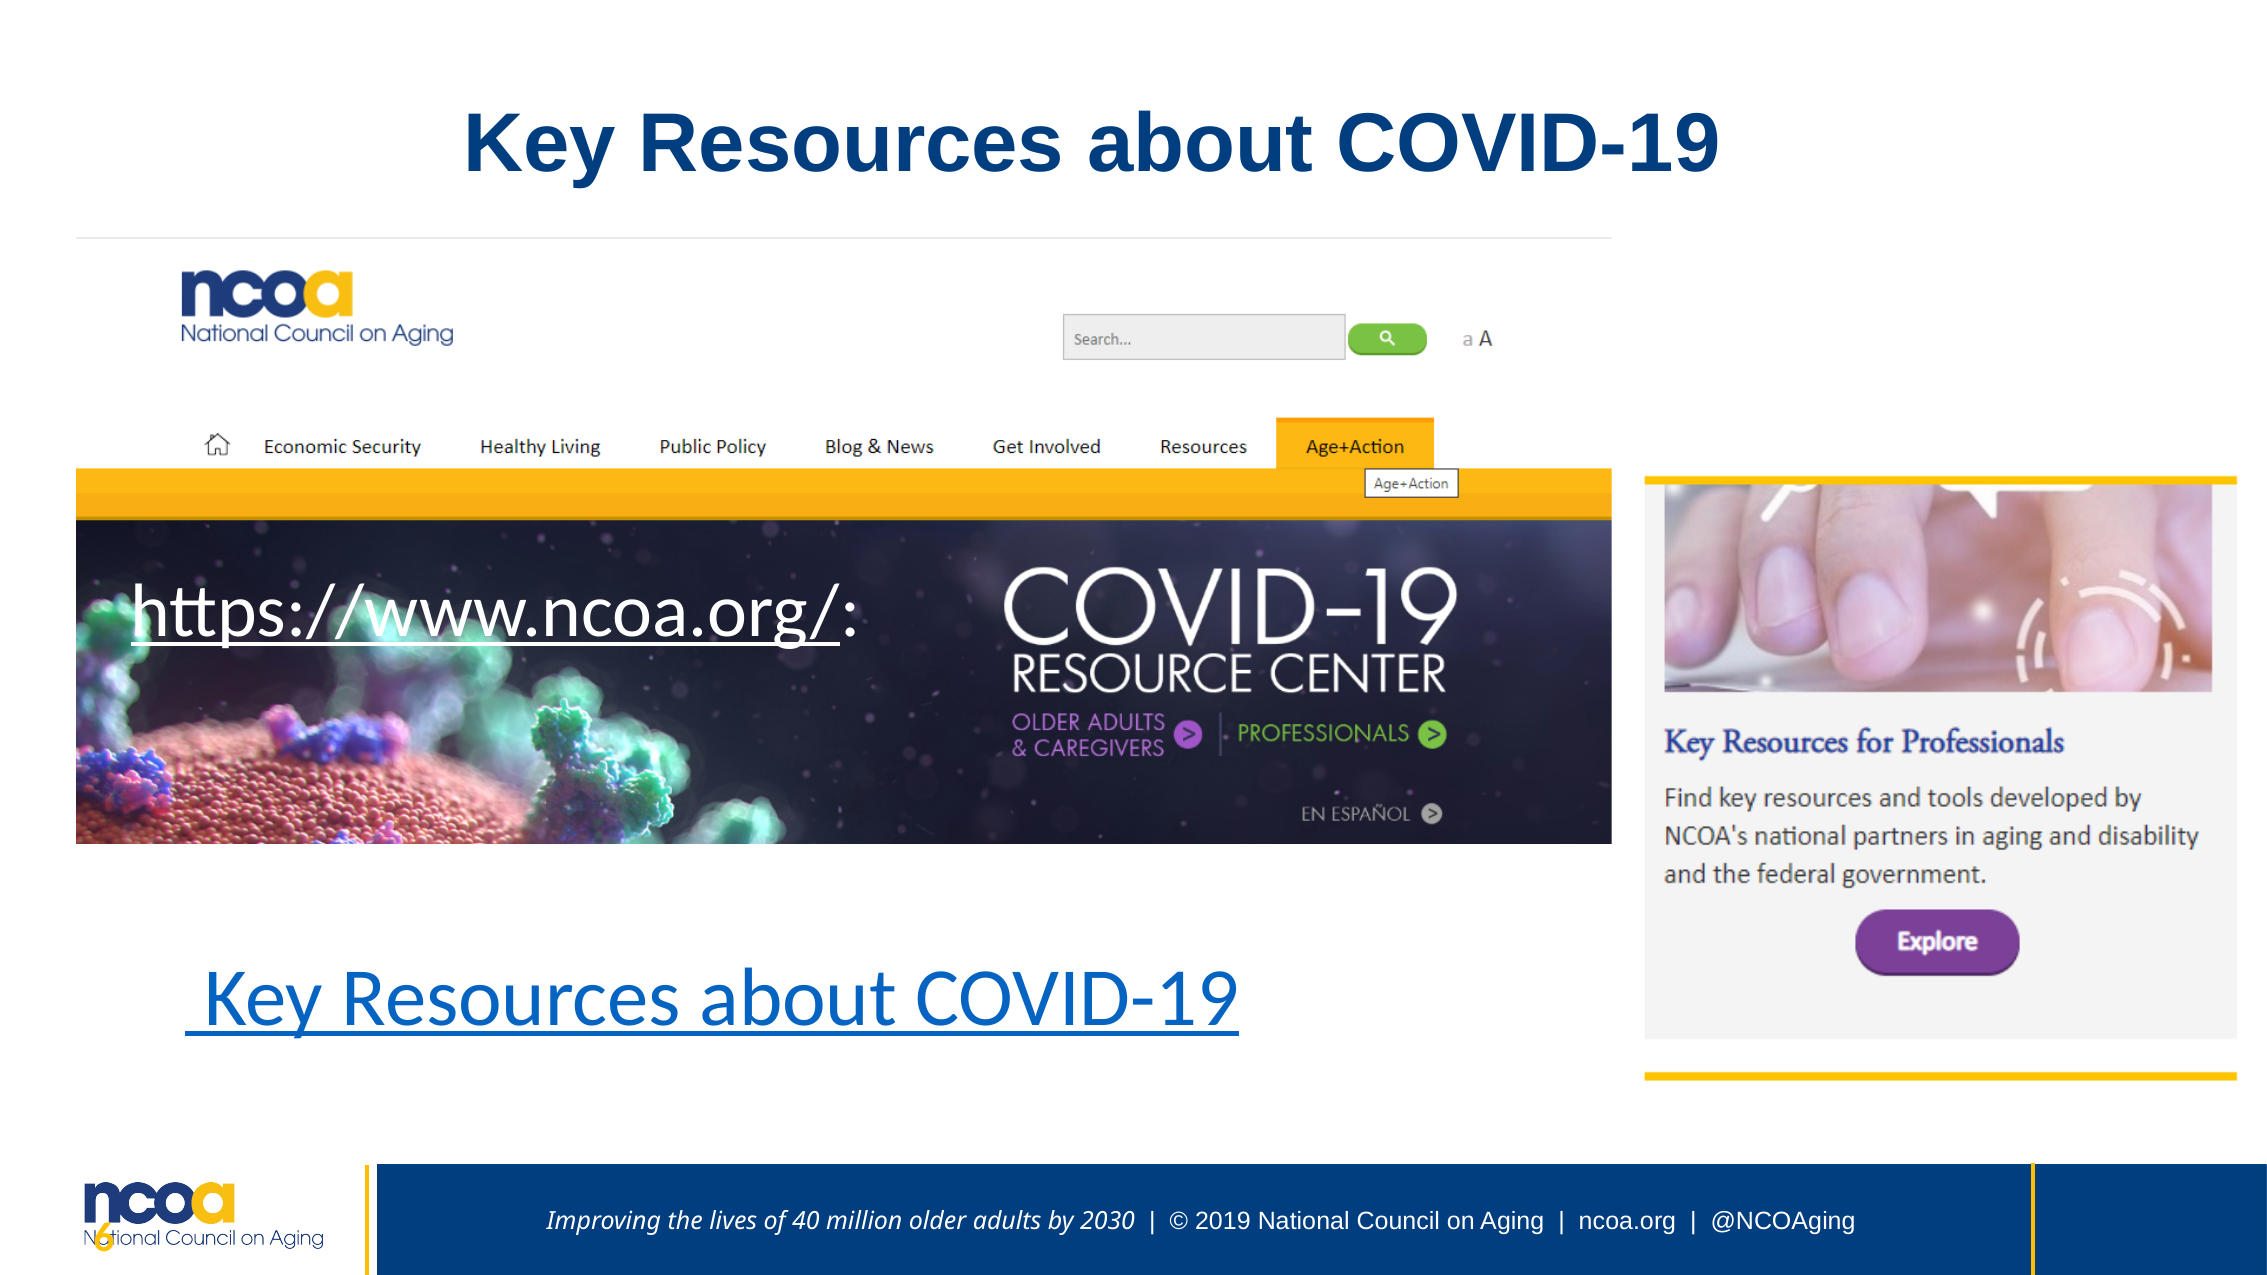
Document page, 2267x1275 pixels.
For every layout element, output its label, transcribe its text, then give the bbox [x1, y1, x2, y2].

slide_number 6 [0, 1204, 208, 1265]
text_box Key Resources about COVID-19 [168, 934, 1272, 1081]
picture [1644, 474, 2238, 1081]
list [61, 236, 1612, 843]
title Key Resources about COVID-19 [115, 59, 2069, 229]
picture [84, 1182, 323, 1249]
